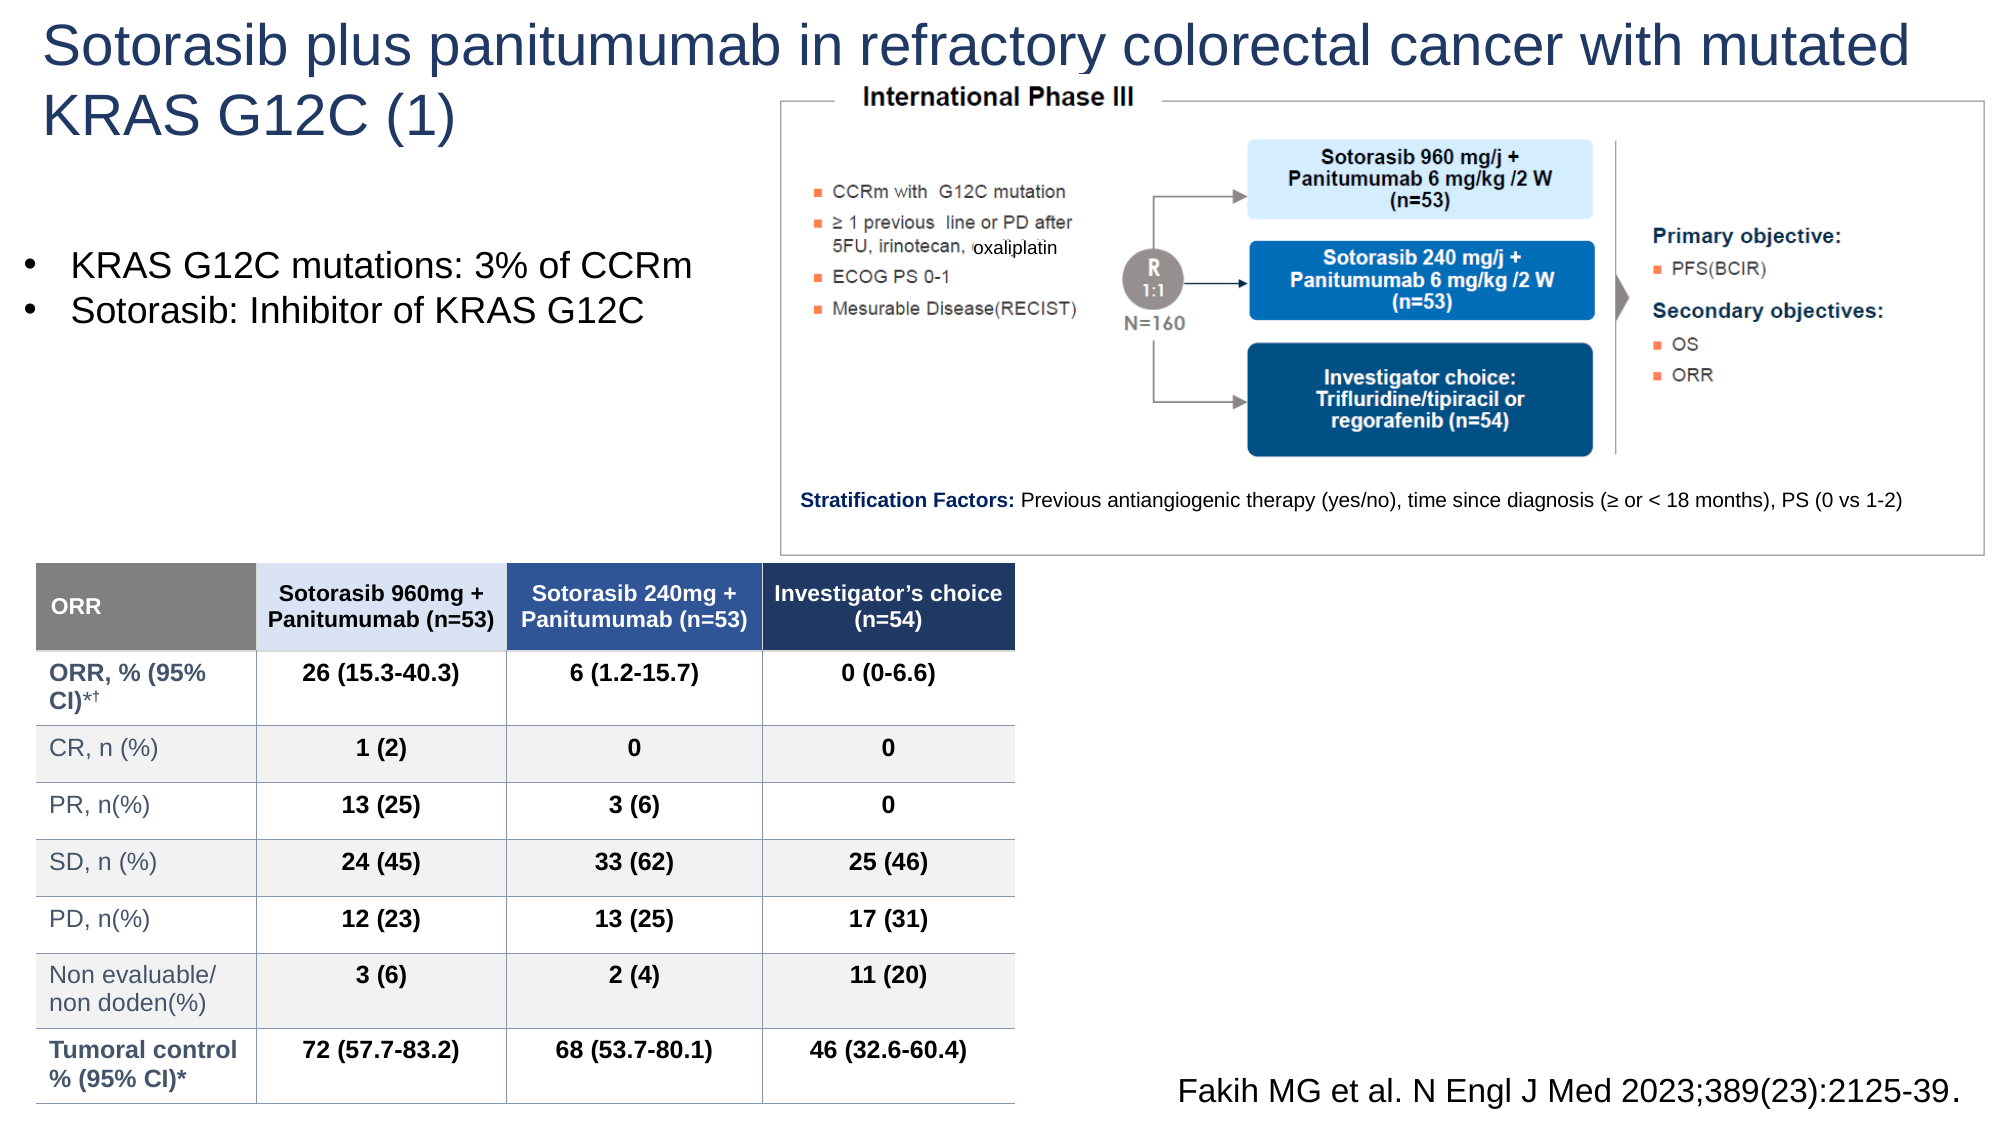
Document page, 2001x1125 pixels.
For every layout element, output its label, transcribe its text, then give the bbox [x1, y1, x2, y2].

text_box Sotorasib plus panitumumab in refractory colorectal cancer with mutated KRAS G12C (1) [28, 0, 1945, 155]
table_header ORR [36, 563, 256, 650]
picture [768, 74, 2000, 569]
table_cell 2 (4) [507, 954, 762, 1028]
table_cell 46 (32.6-60.4) [763, 1029, 1015, 1103]
text_box Fakih MG et al. N Engl J Med 2023;389(23):2125-39. [1163, 1057, 1977, 1117]
table_cell ORR, % (95% CI)*† [36, 652, 256, 725]
text_box KRAS G12C mutations: 3% of CCRm Sotorasib: Inhibitor of KRAS G12C [8, 233, 709, 339]
table_cell 17 (31) [763, 897, 1015, 953]
table_cell 6 (1.2-15.7) [507, 652, 762, 725]
table_cell 25 (46) [763, 840, 1015, 896]
table_header Sotorasib 240mg + Panitumumab (n=53) [507, 563, 762, 650]
table_cell 68 (53.7-80.1) [507, 1029, 762, 1103]
table_cell 3 (6) [257, 954, 506, 1028]
table_header Investigator’s choice (n=54) [763, 563, 1015, 650]
table_cell 11 (20) [763, 954, 1015, 1028]
table_cell 0 (0-6.6) [763, 652, 1015, 725]
table_cell 1 (2) [257, 726, 506, 782]
table_header Sotorasib 960mg + Panitumumab (n=53) [257, 563, 506, 650]
table_cell PD, n(%) [36, 897, 256, 953]
table_cell 12 (23) [257, 897, 506, 953]
table_cell 13 (25) [507, 897, 762, 953]
table_cell 33 (62) [507, 840, 762, 896]
table_cell 26 (15.3-40.3) [257, 652, 506, 725]
table_cell 24 (45) [257, 840, 506, 896]
table_cell 72 (57.7-83.2) [257, 1029, 506, 1103]
table_cell 13 (25) [257, 783, 506, 839]
table_cell Tumoral control % (95% CI)* [36, 1029, 256, 1103]
table_cell CR, n (%) [36, 726, 256, 782]
table_cell SD, n (%) [36, 840, 256, 896]
table_cell 0 [507, 726, 762, 782]
table_cell 0 [763, 783, 1015, 839]
table_cell 3 (6) [507, 783, 762, 839]
table_cell PR, n(%) [36, 783, 256, 839]
table_cell 0 [763, 726, 1015, 782]
table_cell Non evaluable/ non doden(%) [36, 954, 256, 1028]
